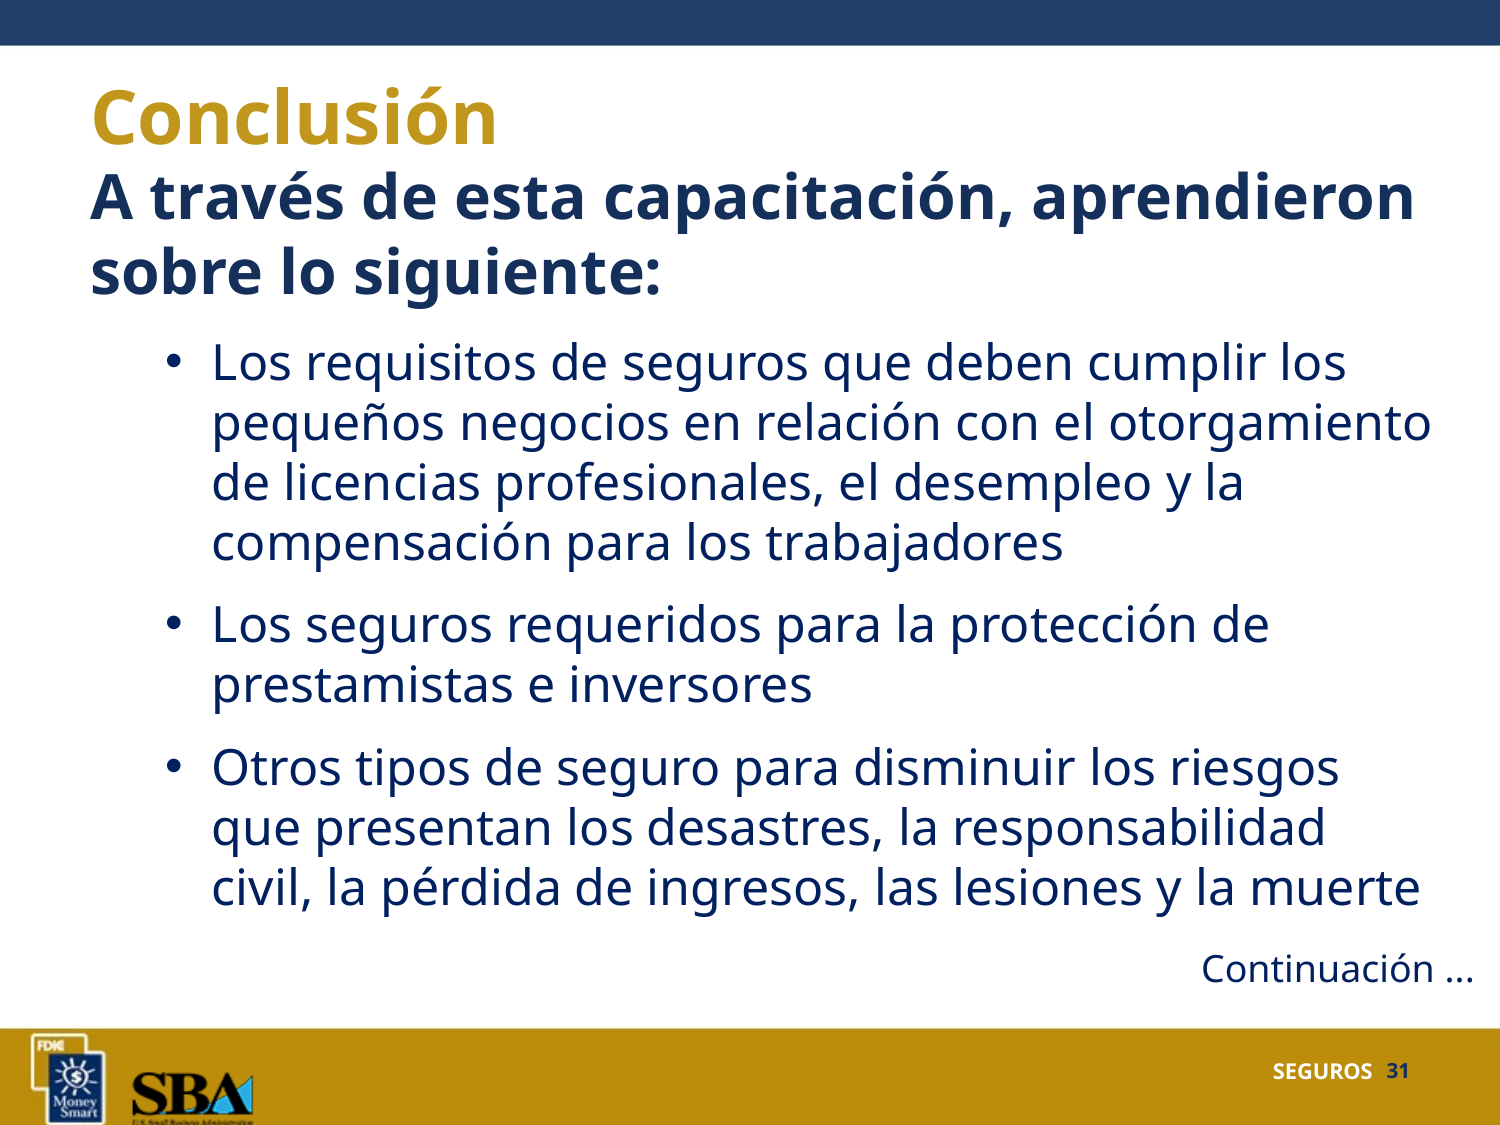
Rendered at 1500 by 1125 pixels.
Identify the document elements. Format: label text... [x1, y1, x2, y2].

picture [0, 0, 1500, 1125]
text_box Continuación ... [1186, 937, 1490, 998]
list A través de esta capacitación, aprendieron sobre lo siguiente: Los requisitos de seguros que deben cumplir los pequeños negocios en relación con el otorgamiento de licencias profesionales, el desempleo y la compensación para los trabajadores Los seguros requeridos para la protección de prestamistas e inversores Otros tipos de seguro para disminuir los riesgos que presentan los desastres, la responsabilidad civil, la pérdida de ingresos, las lesiones y la muerte [74, 149, 1451, 963]
title Conclusión [74, 62, 1426, 149]
